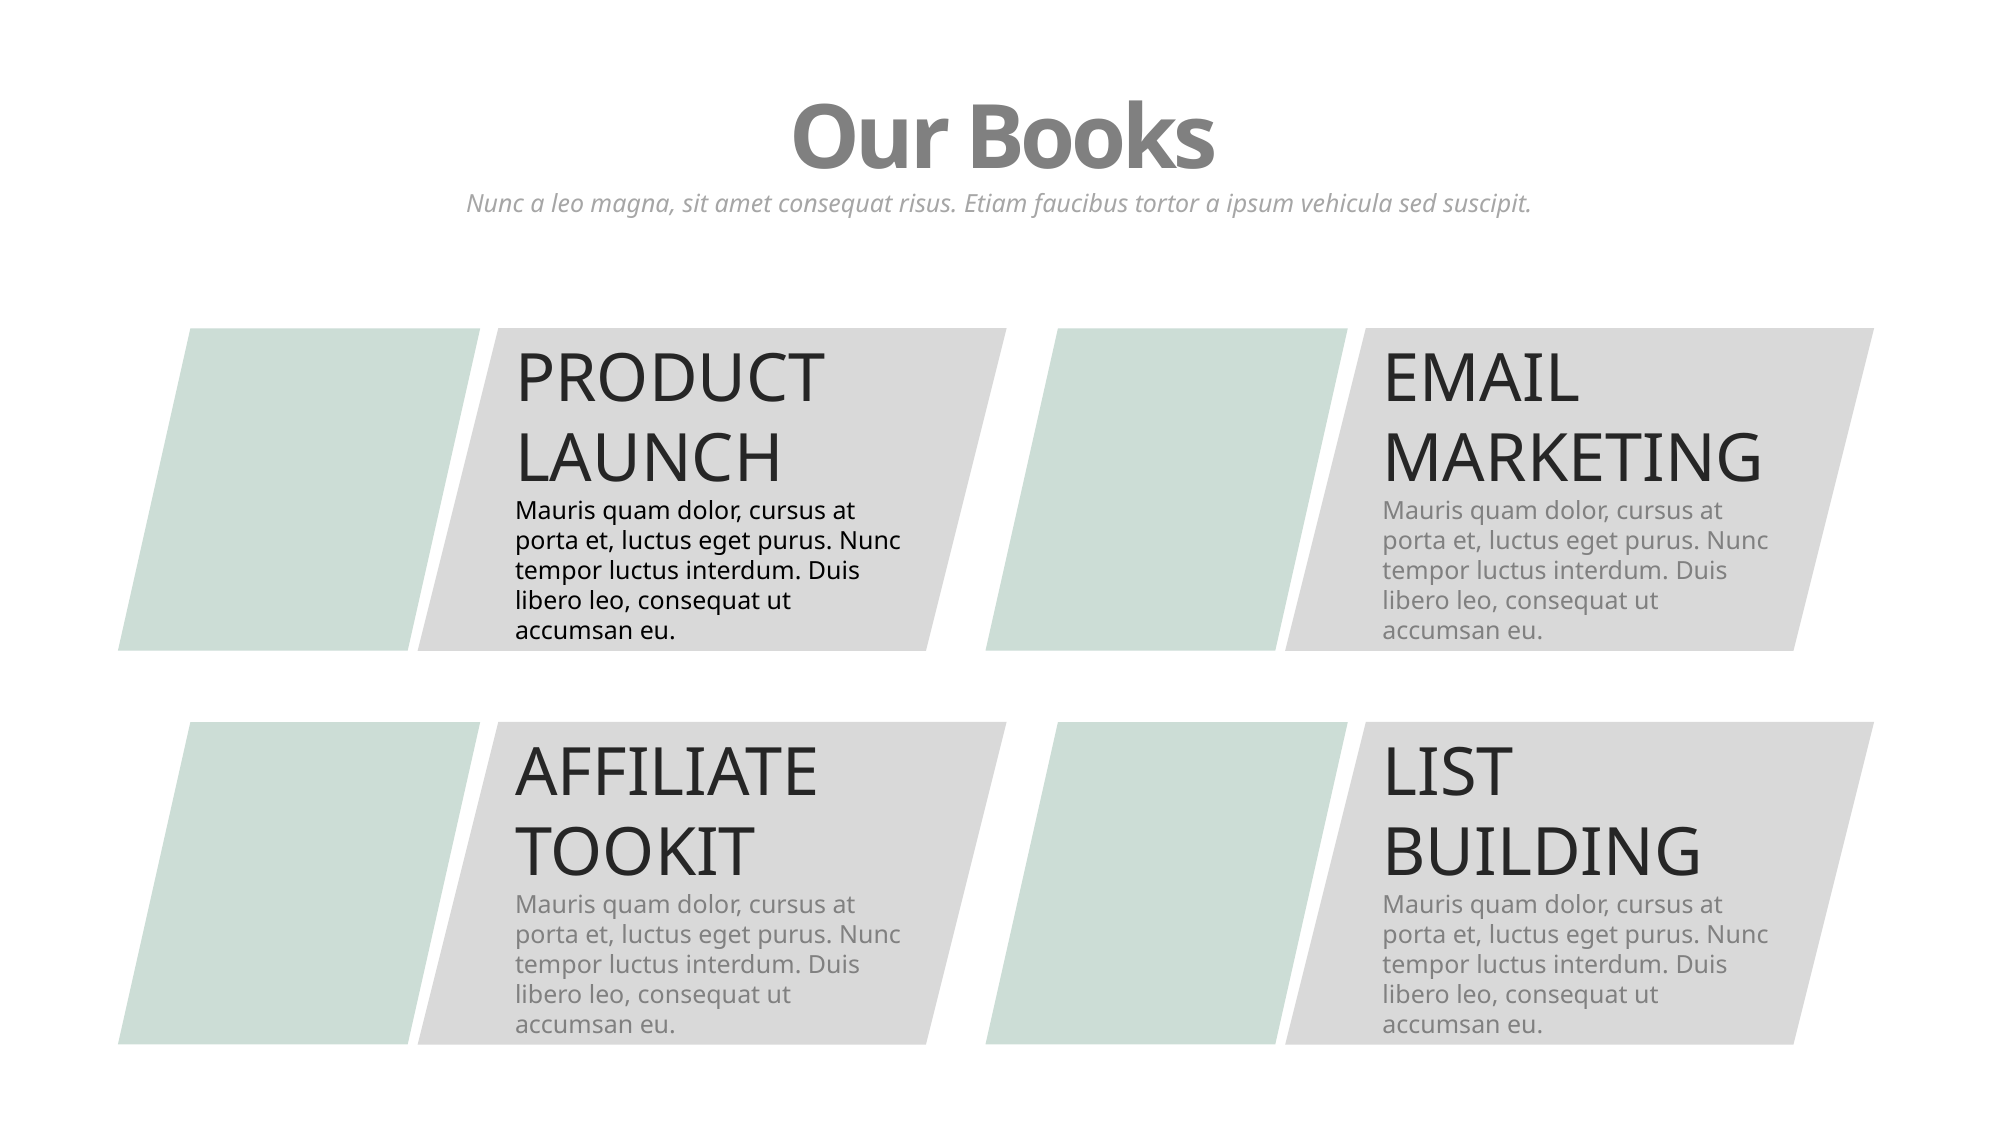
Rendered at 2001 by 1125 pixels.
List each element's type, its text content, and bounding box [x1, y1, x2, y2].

text_box Nunc a leo magna, sit amet consequat risus. Etiam faucibus tortor a ipsum vehicula sed suscipit. [123, 182, 1884, 223]
text_box EMAIL MARKETING Mauris quam dolor, cursus at porta et, luctus eget purus. Nunc tempor luctus interdum. Duis libero leo, consequat ut accumsan eu. [1283, 327, 1876, 652]
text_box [117, 721, 481, 1045]
text_box Our Books [779, 74, 1228, 182]
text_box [985, 328, 1348, 651]
text_box LIST BUILDING Mauris quam dolor, cursus at porta et, luctus eget purus. Nunc tempor luctus interdum. Duis libero leo, consequat ut accumsan eu. [1283, 720, 1876, 1046]
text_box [985, 721, 1348, 1045]
text_box PRODUCT LAUNCH Mauris quam dolor, cursus at porta et, luctus eget purus. Nunc tempor luctus interdum. Duis libero leo, consequat ut accumsan eu. [416, 327, 1008, 652]
text_box AFFILIATE TOOKIT Mauris quam dolor, cursus at porta et, luctus eget purus. Nunc tempor luctus interdum. Duis libero leo, consequat ut accumsan eu. [416, 720, 1008, 1046]
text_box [117, 328, 481, 651]
